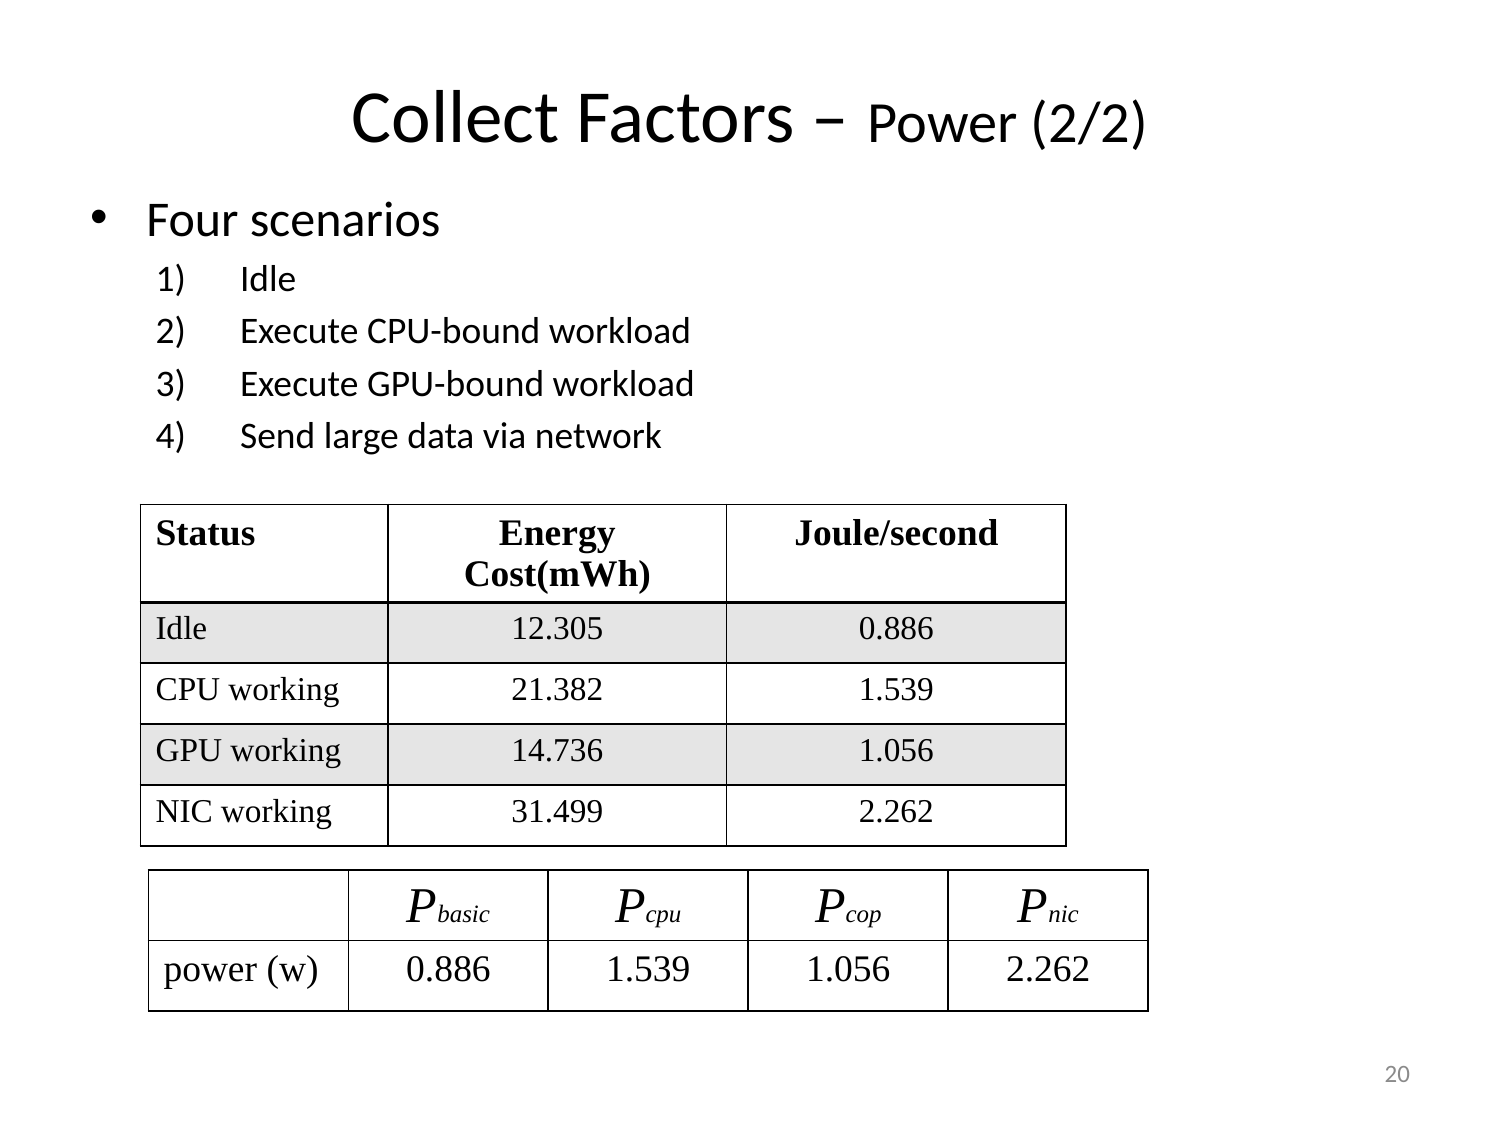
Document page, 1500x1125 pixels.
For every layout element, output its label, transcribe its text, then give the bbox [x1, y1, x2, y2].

list Four scenarios Idle Execute CPU-bound workload Execute GPU-bound workload Send large data via network [75, 200, 1425, 1079]
table_cell NIC working [141, 786, 387, 845]
table_cell 1.539 [727, 664, 1065, 723]
table_cell 12.305 [389, 604, 726, 662]
table_header Pcpu [549, 871, 747, 940]
table_cell 0.886 [727, 604, 1065, 662]
table_header Pnic [949, 871, 1147, 940]
table_cell 31.499 [389, 786, 726, 845]
table_cell 1.539 [549, 941, 747, 1010]
table_header [149, 871, 348, 940]
table_cell 21.382 [389, 664, 726, 723]
table_header Joule/second [727, 505, 1065, 601]
table_cell 14.736 [389, 725, 726, 784]
table_header Pcop [749, 871, 947, 940]
table_cell 1.056 [727, 725, 1065, 784]
table_cell CPU working [141, 664, 387, 723]
table_cell GPU working [141, 725, 387, 784]
title Collect Factors – Power (2/2) [75, 45, 1425, 200]
table_header Pbasic [349, 871, 547, 940]
table_cell power (w) [149, 941, 348, 1010]
table_header Status [141, 505, 387, 601]
table_cell Idle [141, 604, 387, 662]
table_header Energy Cost(mWh) [389, 505, 726, 601]
table_cell 2.262 [949, 941, 1147, 1010]
slide_number 20 [1074, 1042, 1425, 1103]
table_cell 0.886 [349, 941, 547, 1010]
table_cell 2.262 [727, 786, 1065, 845]
table_cell 1.056 [749, 941, 947, 1010]
